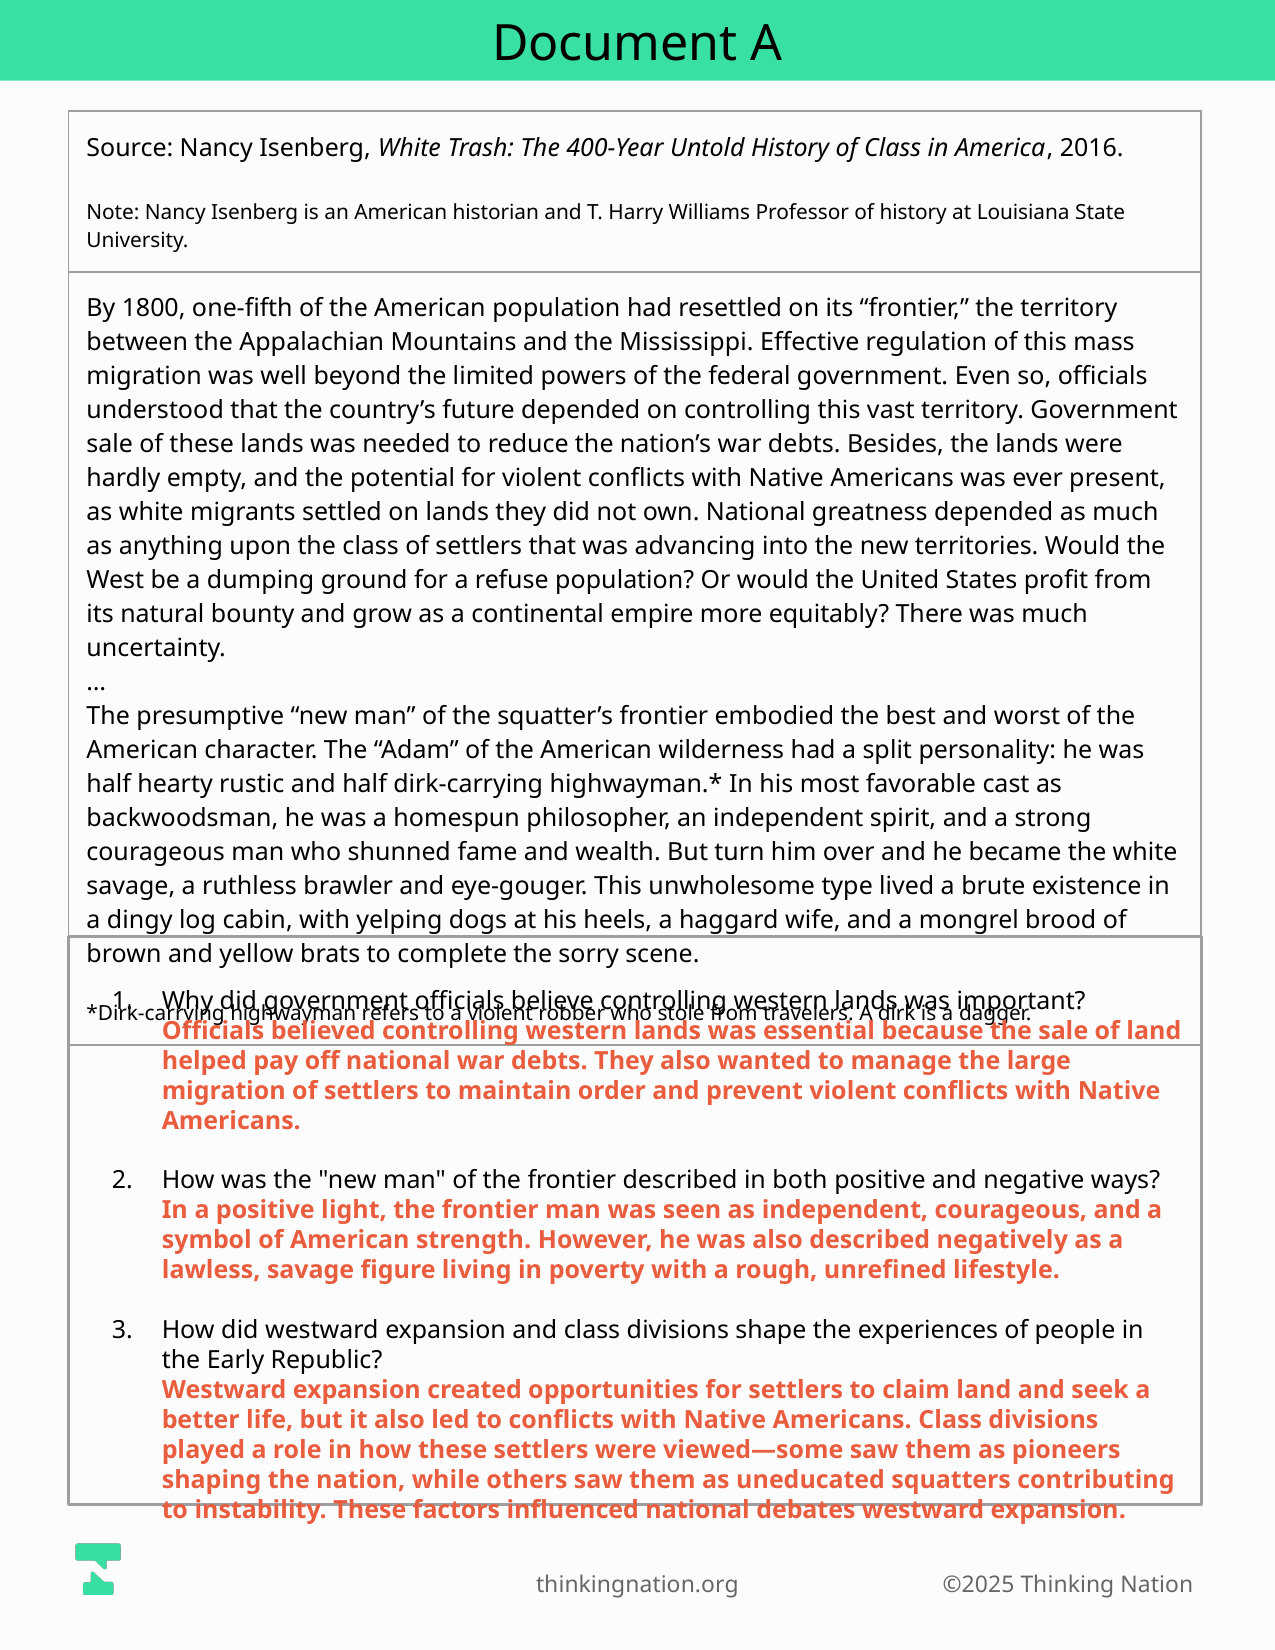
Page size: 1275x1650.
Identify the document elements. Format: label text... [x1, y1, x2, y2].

text_box Document A [0, 0, 1275, 81]
table_header Source: Nancy Isenberg, White Trash: The 400-Year Untold History of Class in America, 2016. Note: Nancy Isenberg is an American historian and T. Harry Williams Professor of history at Louisiana State University. [69, 112, 1200, 271]
text_box thinkingnation.org [486, 1553, 789, 1605]
table_cell By 1800, one-fifth of the American population had resettled on its “frontier,” the territory between the Appalachian Mountains and the Mississippi. Effective regulation of this mass migration was well beyond the limited powers of the federal government. Even so, officials understood that the country’s future depended on controlling this vast territory. Government sale of these lands was needed to reduce the nation’s war debts. Besides, the lands were hardly empty, and the potential for violent conflicts with Native Americans was ever present, as white migrants settled on lands they did not own. National greatness depended as much as anything upon the class of settlers that was advancing into the new territories. Would the West be a dumping ground for a refuse population? Or would the United States profit from its natural bounty and grow as a continental empire more equitably? There was much uncertainty. … The presumptive “new man” of the squatter’s frontier embodied the best and worst of the American character. The “Adam” of the American wilderness had a split personality: he was half hearty rustic and half dirk-carrying highwayman.* In his most favorable cast as backwoodsman, he was a homespun philosopher, an independent spirit, and a strong courageous man who shunned fame and wealth. But turn him over and he became the white savage, a ruthless brawler and eye-gouger. This unwholesome type lived a brute existence in a dingy log cabin, with yelping dogs at his heels, a haggard wife, and a mongrel brood of brown and yellow brats to complete the sorry scene. *Dirk-carrying highwayman refers to a violent robber who stole from travelers. A dirk is a dagger. [69, 273, 1200, 936]
text_box ©2025 Thinking Nation [907, 1553, 1210, 1605]
picture [62, 1533, 134, 1605]
text_box Why did government officials believe controlling western lands was important? Officials believed controlling western lands was essential because the sale of land helped pay off national war debts. They also wanted to manage the large migration of settlers to maintain order and prevent violent conflicts with Native Americans. How was the "new man" of the frontier described in both positive and negative ways? In a positive light, the frontier man was seen as independent, courageous, and a symbol of American strength. However, he was also described negatively as a lawless, savage figure living in poverty with a rough, unrefined lifestyle. How did westward expansion and class divisions shape the experiences of people in the Early Republic? Westward expansion created opportunities for settlers to claim land and seek a better life, but it also led to conflicts with Native Americans. Class divisions played a role in how these settlers were viewed—some saw them as pioneers shaping the nation, while others saw them as uneducated squatters contributing to instability. These factors influenced national debates westward expansion. [68, 936, 1202, 1505]
